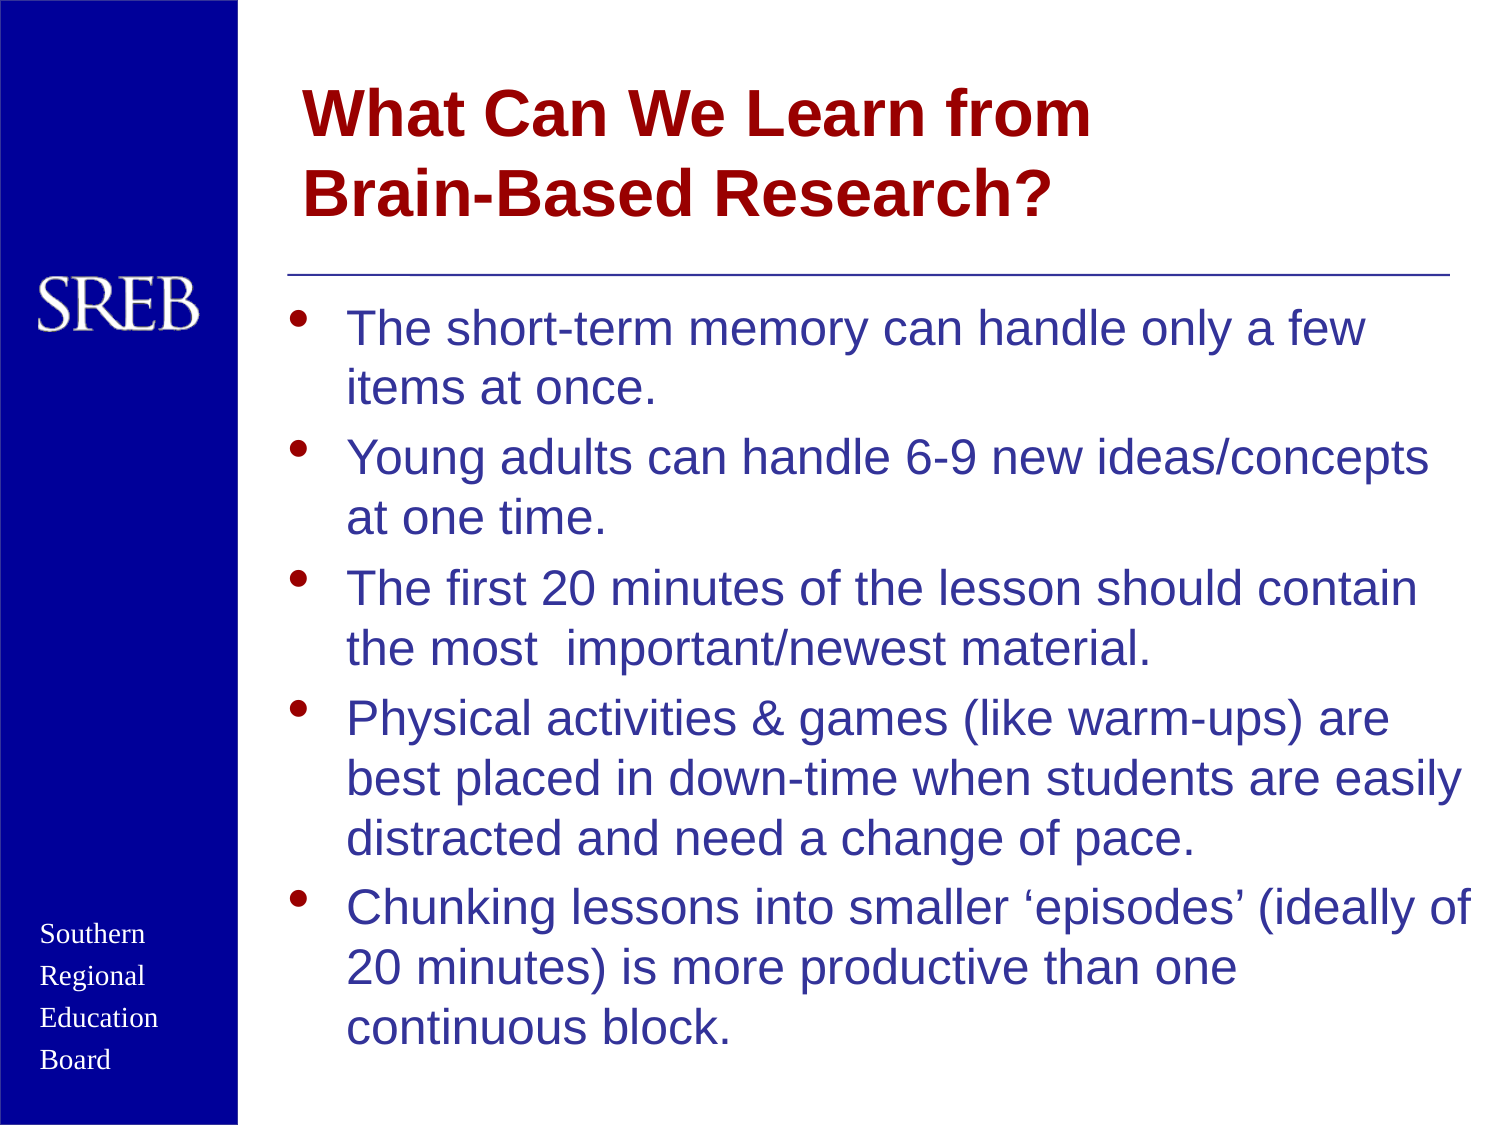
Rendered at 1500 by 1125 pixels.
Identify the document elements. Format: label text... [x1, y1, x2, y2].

list The short-term memory can handle only a few items at once. Young adults can handle 6-9 new ideas/concepts at one time. The first 20 minutes of the lesson should contain the most important/newest material. Physical activities & games (like warm-ups) are best placed in down-time when students are easily distracted and need a change of pace. Chunking lessons into smaller ‘episodes’ (ideally of 20 minutes) is more productive than one continuous block. [274, 287, 1500, 1125]
title What Can We Learn from Brain-Based Research? [287, 74, 1263, 226]
picture [37, 274, 200, 332]
